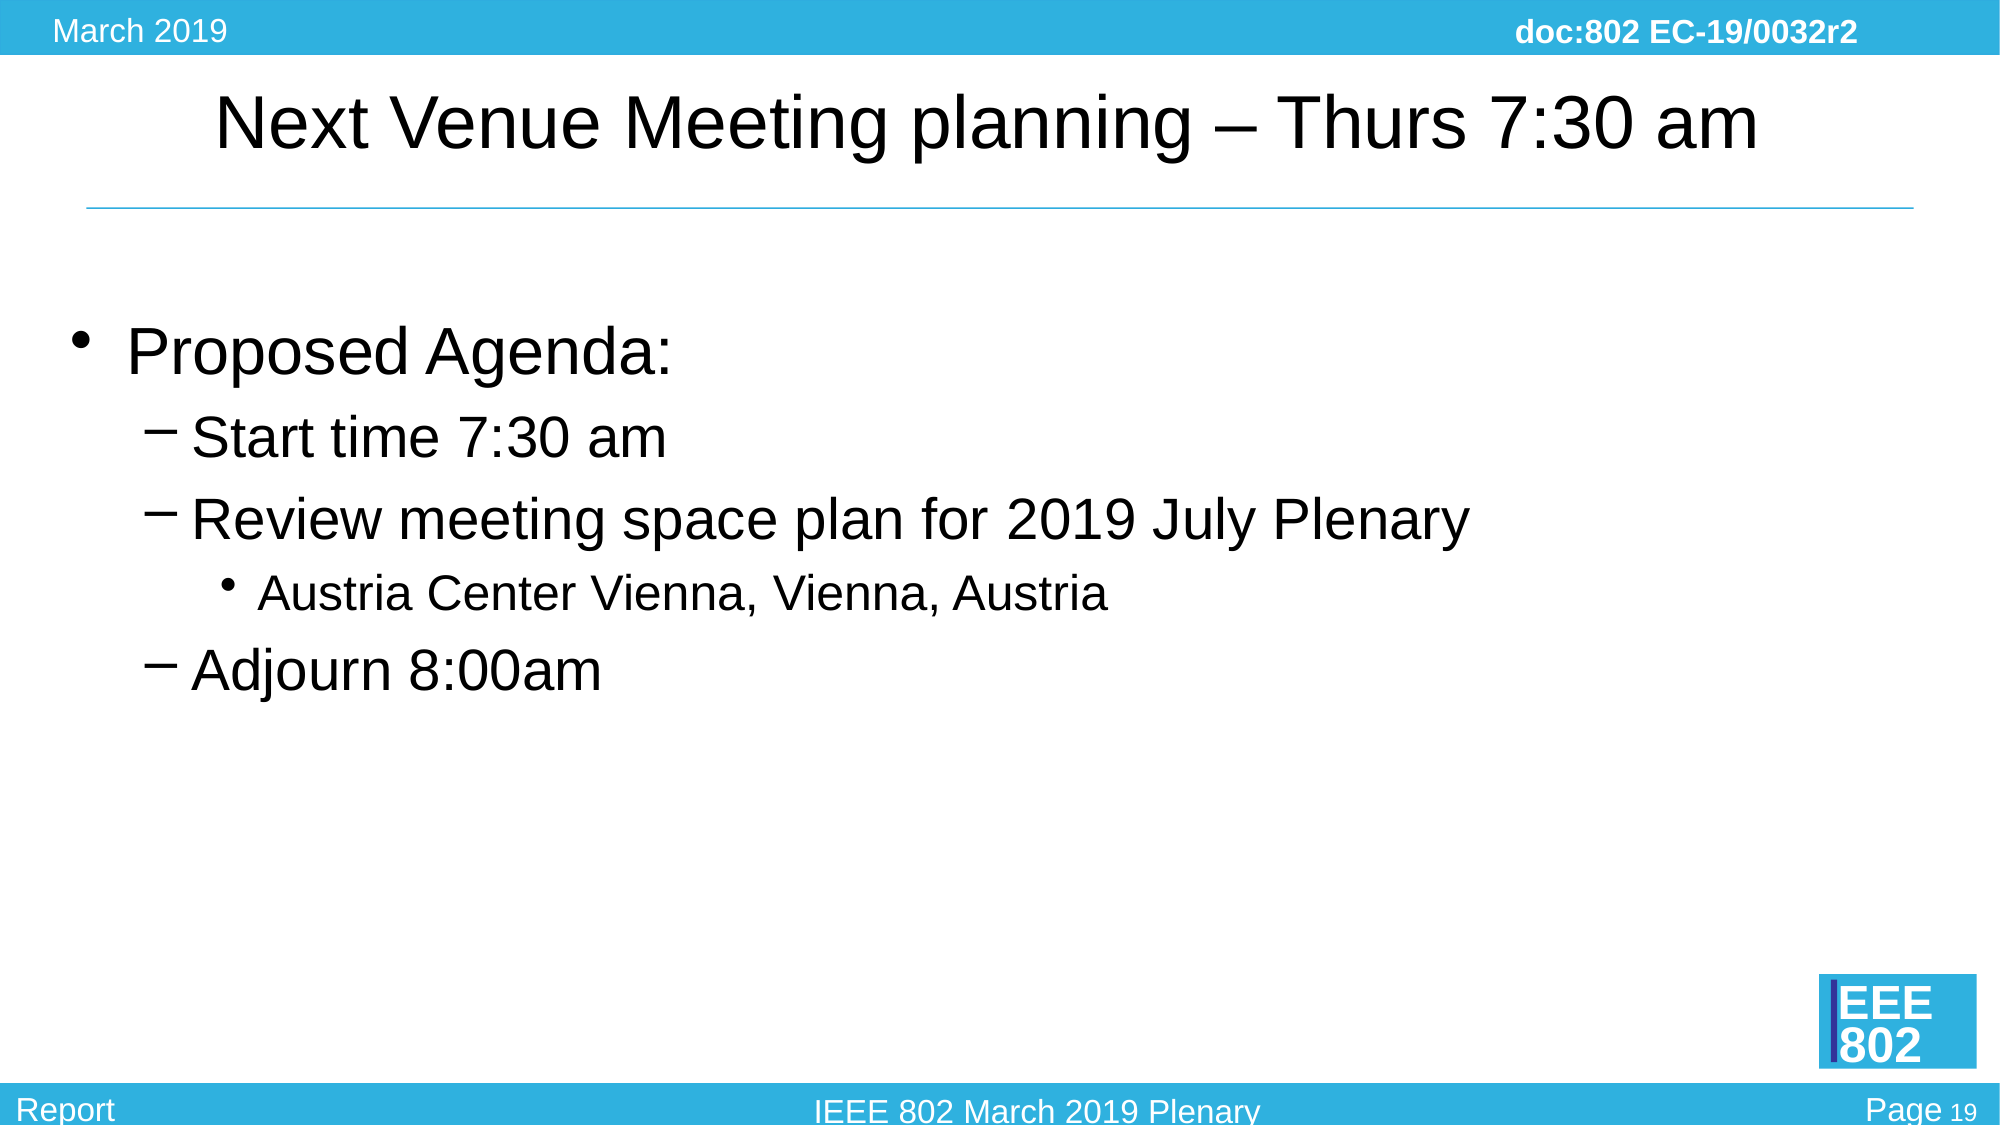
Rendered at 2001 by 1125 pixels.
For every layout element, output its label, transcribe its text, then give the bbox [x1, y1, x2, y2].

title Next Venue Meeting planning – Thurs 7:30 am [87, 50, 1888, 188]
list Proposed Agenda: Start time 7:30 am Review meeting space plan for 2019 July Plenary Austria Center Vienna, Vienna, Austria Adjourn 8:00am [54, 299, 1855, 963]
